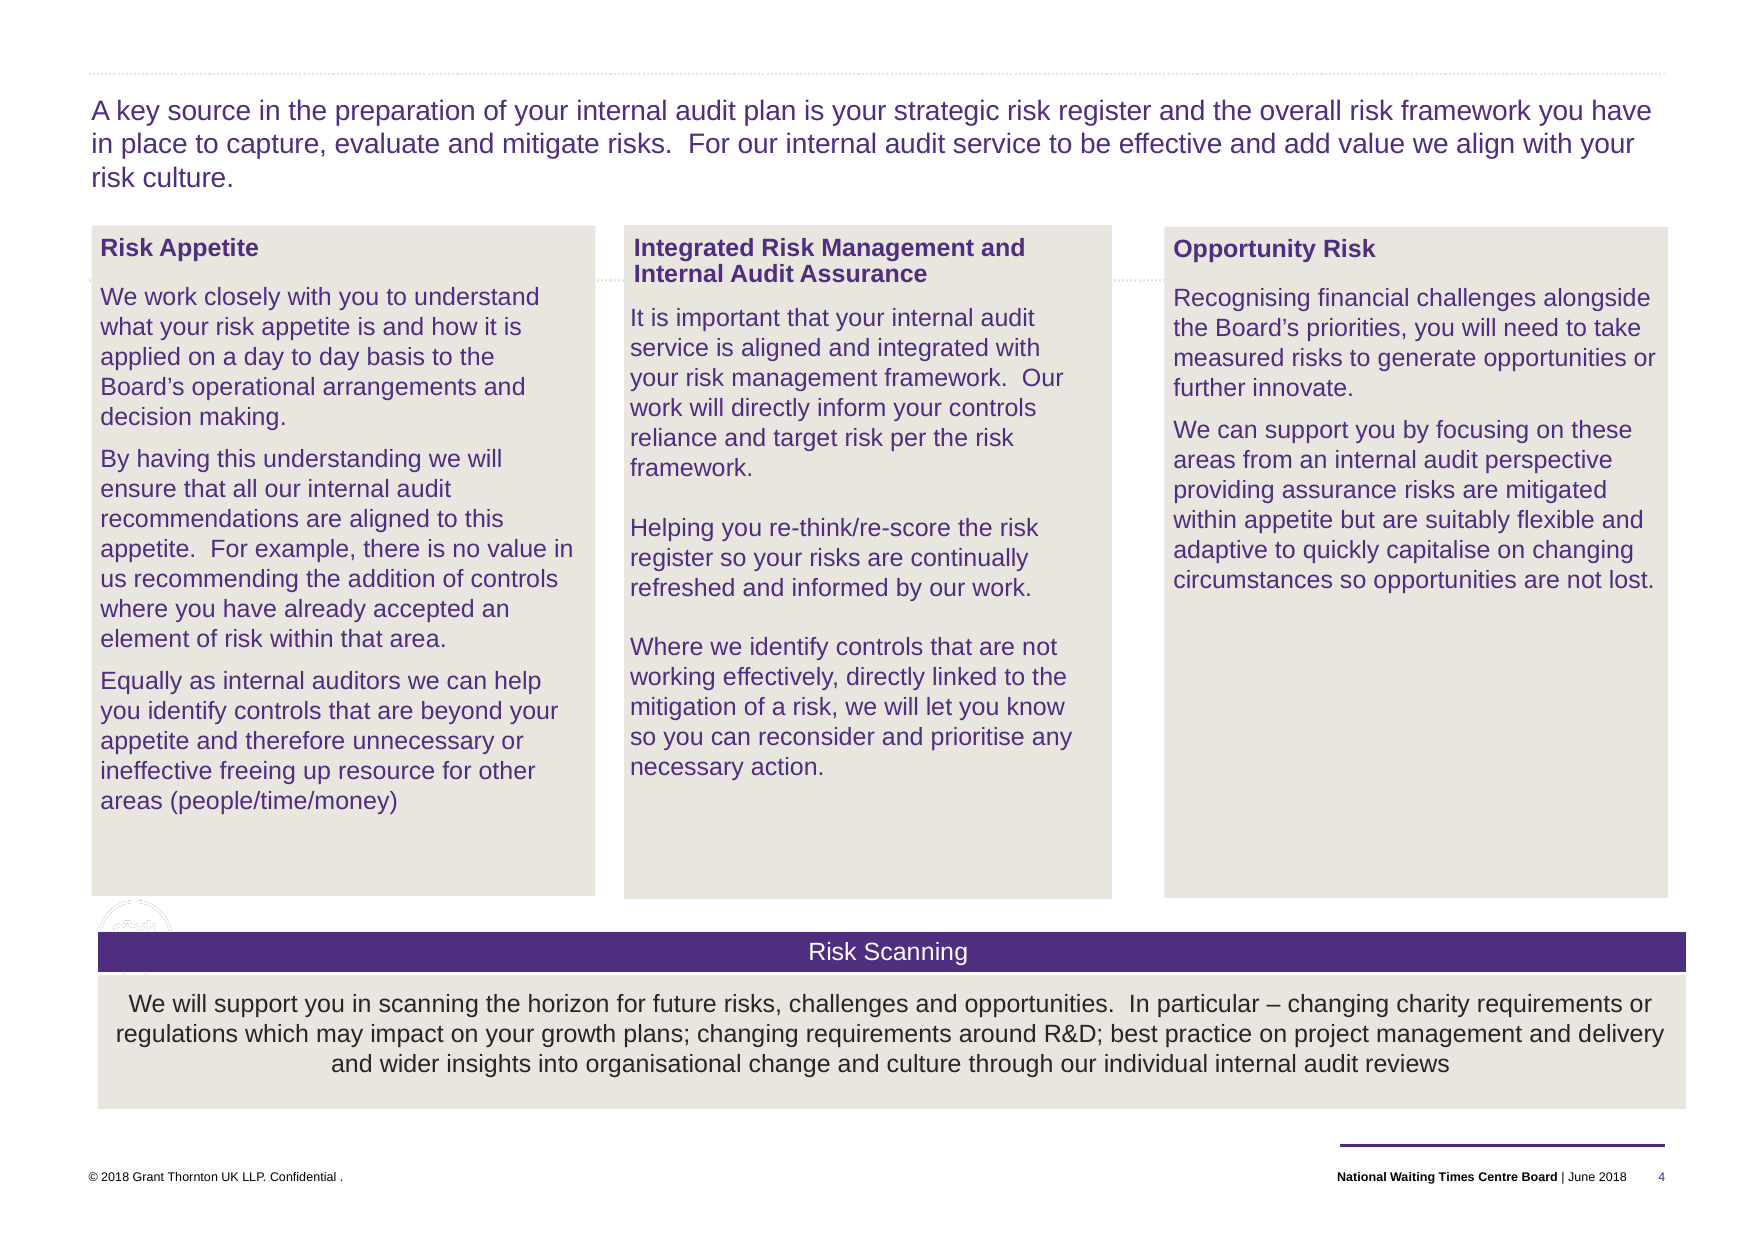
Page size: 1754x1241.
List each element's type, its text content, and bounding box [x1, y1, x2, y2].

picture [97, 741, 178, 822]
text_box We will support you in scanning the horizon for future risks, challenges and opportunities. In particular – changing charity requirements or regulations which may impact on your growth plans; changing requirements around R&D; best practice on project management and delivery and wider insights into organisational change and culture through our individual internal audit reviews [97, 974, 1687, 1110]
list A key source in the preparation of your internal audit plan is your strategic risk register and the overall risk framework you have in place to capture, evaluate and mitigate risks. For our internal audit service to be effective and add value we align with your risk culture. [91, 92, 1669, 201]
text_box Risk Scanning [175, 931, 1687, 973]
slide_number 4 [1627, 1169, 1666, 1185]
picture [94, 897, 175, 978]
text_box It is important that your internal audit service is aligned and integrated with your risk management framework. Our work will directly inform your controls reliance and target risk per the risk framework. Helping you re-think/re-score the risk register so your risks are continually refreshed and informed by our work. Where we identify controls that are not working effectively, directly linked to the mitigation of a risk, we will let you know so you can reconsider and prioritise any necessary action. [615, 294, 1091, 788]
text_box Opportunity Risk Recognising financial challenges alongside the Board’s priorities, you will need to take measured risks to generate opportunities or further innovate. We can support you by focusing on these areas from an internal audit perspective providing assurance risks are mitigated within appetite but are suitably flexible and adaptive to quickly capitalise on changing circumstances so opportunities are not lost. [1164, 226, 1669, 898]
picture [97, 509, 178, 590]
text_box Risk Appetite We work closely with you to understand what your risk appetite is and how it is applied on a day to day basis to the Board’s operational arrangements and decision making. By having this understanding we will ensure that all our internal audit recommendations are aligned to this appetite. For example, there is no value in us recommending the addition of controls where you have already accepted an element of risk within that area. Equally as internal auditors we can help you identify controls that are beyond your appetite and therefore unnecessary or ineffective freeing up resource for other areas (people/time/money) [91, 225, 596, 896]
text_box Integrated Risk Management and Internal Audit Assurance [624, 225, 1112, 899]
